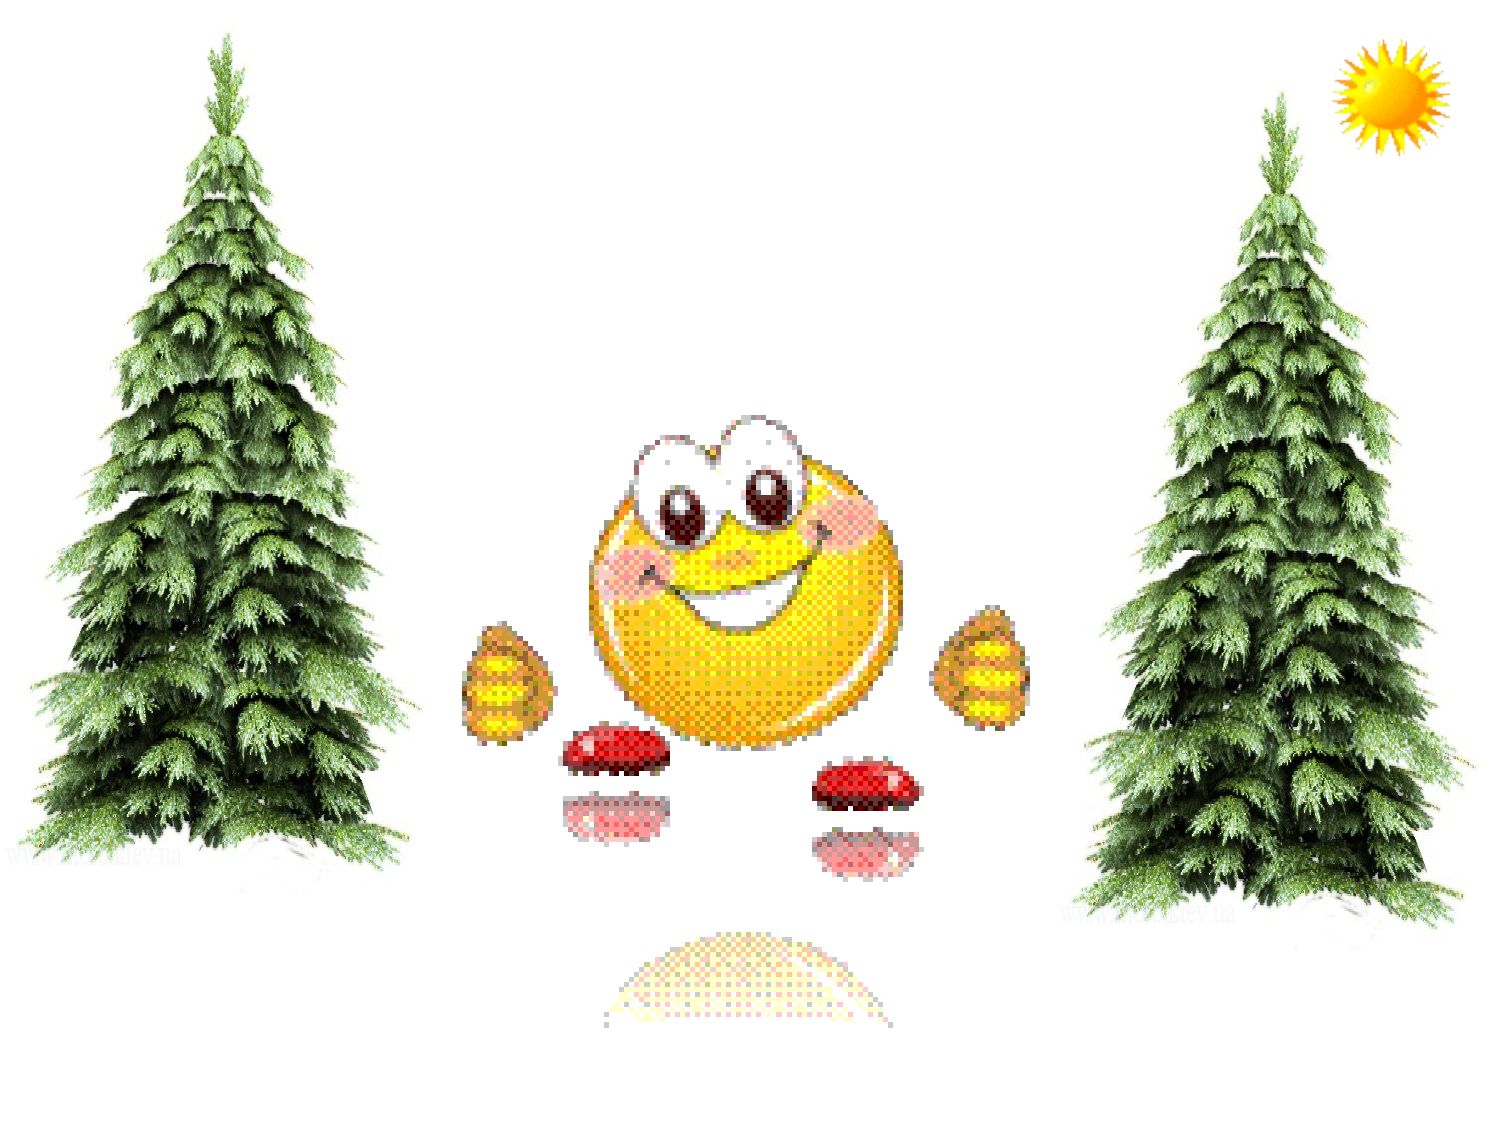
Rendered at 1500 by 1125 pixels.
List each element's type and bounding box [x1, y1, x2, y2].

picture [0, 0, 446, 903]
picture [1054, 34, 1500, 962]
list [456, 409, 1036, 1028]
